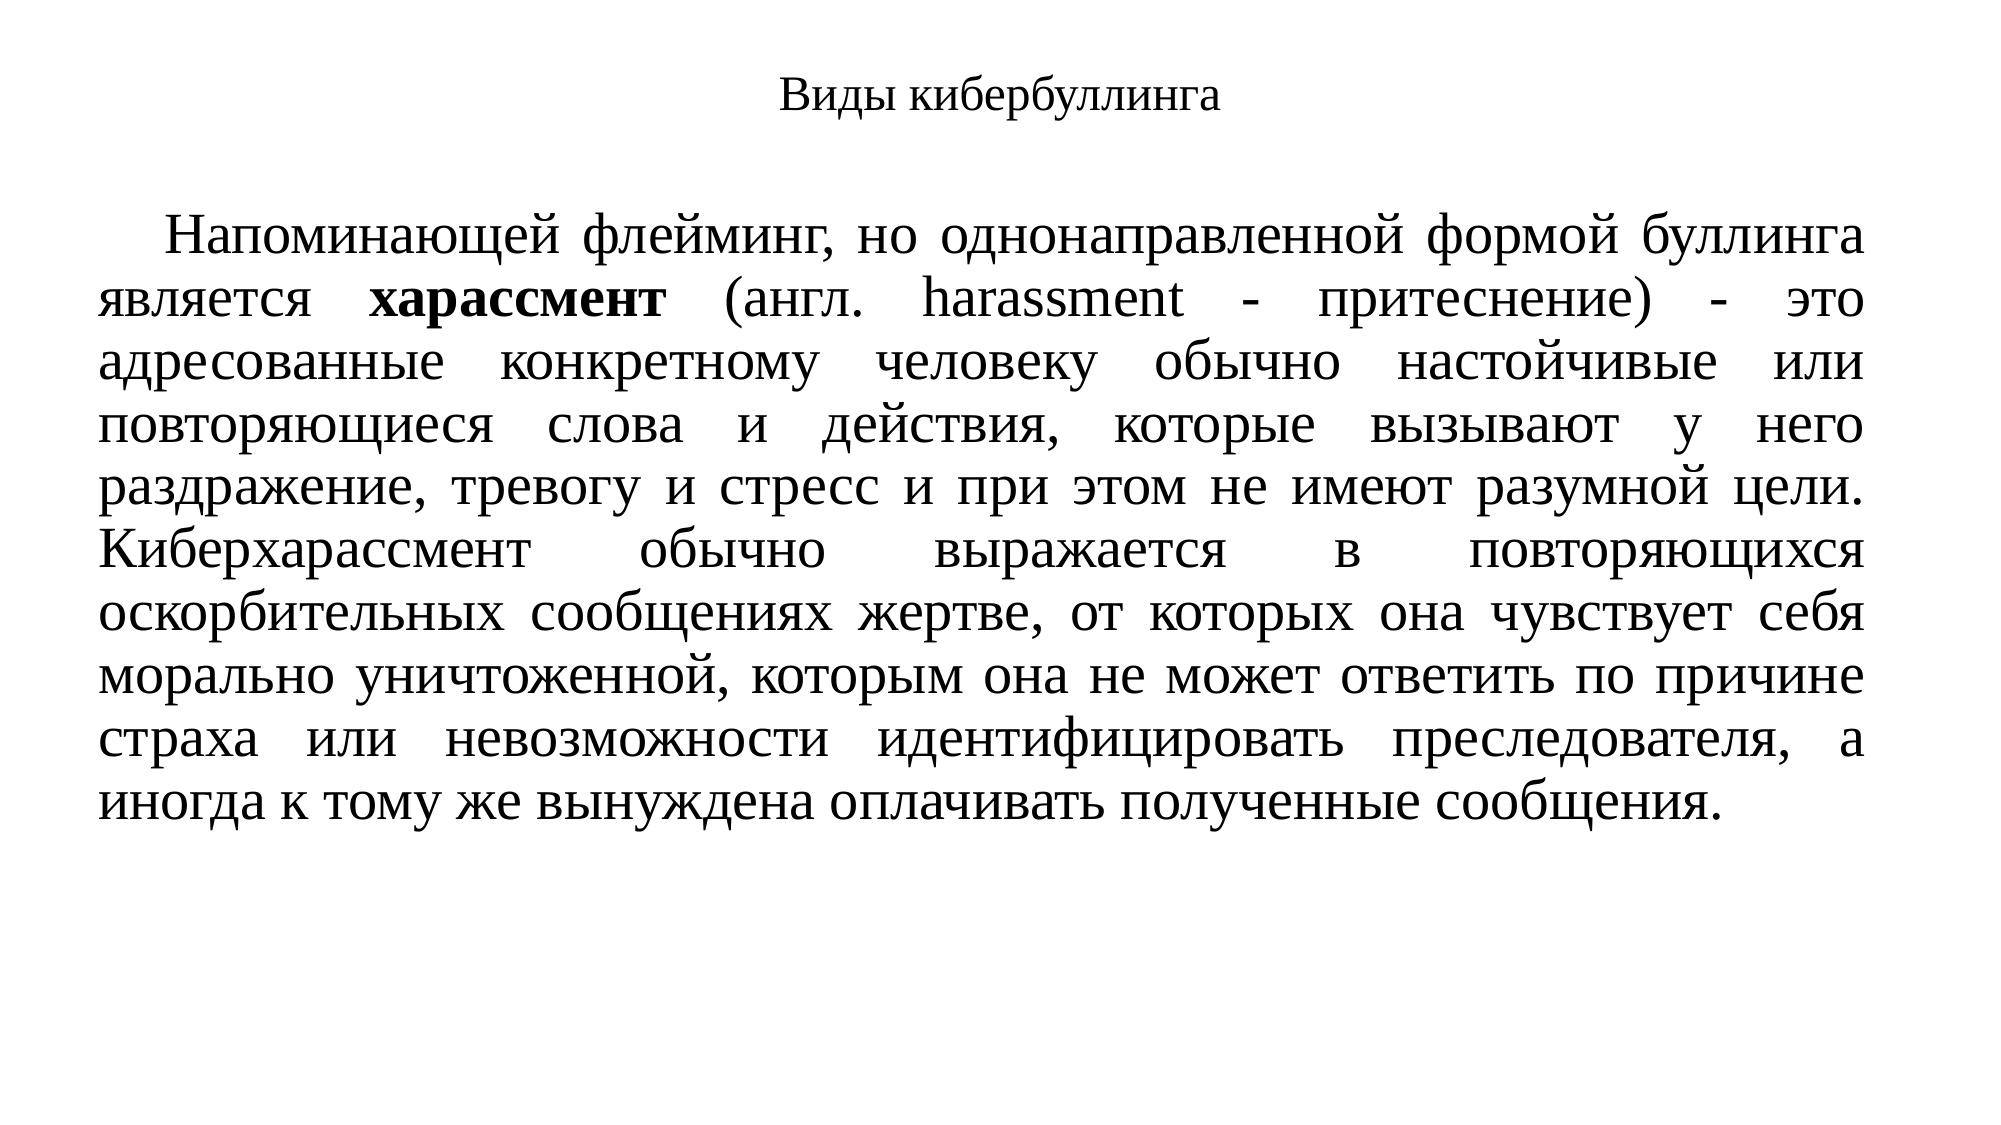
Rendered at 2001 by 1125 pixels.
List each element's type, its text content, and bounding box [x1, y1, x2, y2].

title Виды кибербуллинга [137, 59, 1863, 129]
list Напоминающей флейминг, но однонаправленной формой буллинга является харассмент (англ. harassment - притеснение) - это адресованные конкретному человеку обычно настойчивые или повторяющиеся слова и действия, которые вызывают у него раздражение, тревогу и стресс и при этом не имеют разумной цели. Киберхарассмент обычно выражается в повторяющихся оскорбительных сообщениях жертве, от которых она чувствует себя морально уничтоженной, которым она не может ответить по причине страха или невозможности идентифицировать преследователя, а иногда к тому же вынуждена оплачивать полученные сообщения. [83, 195, 1881, 1034]
